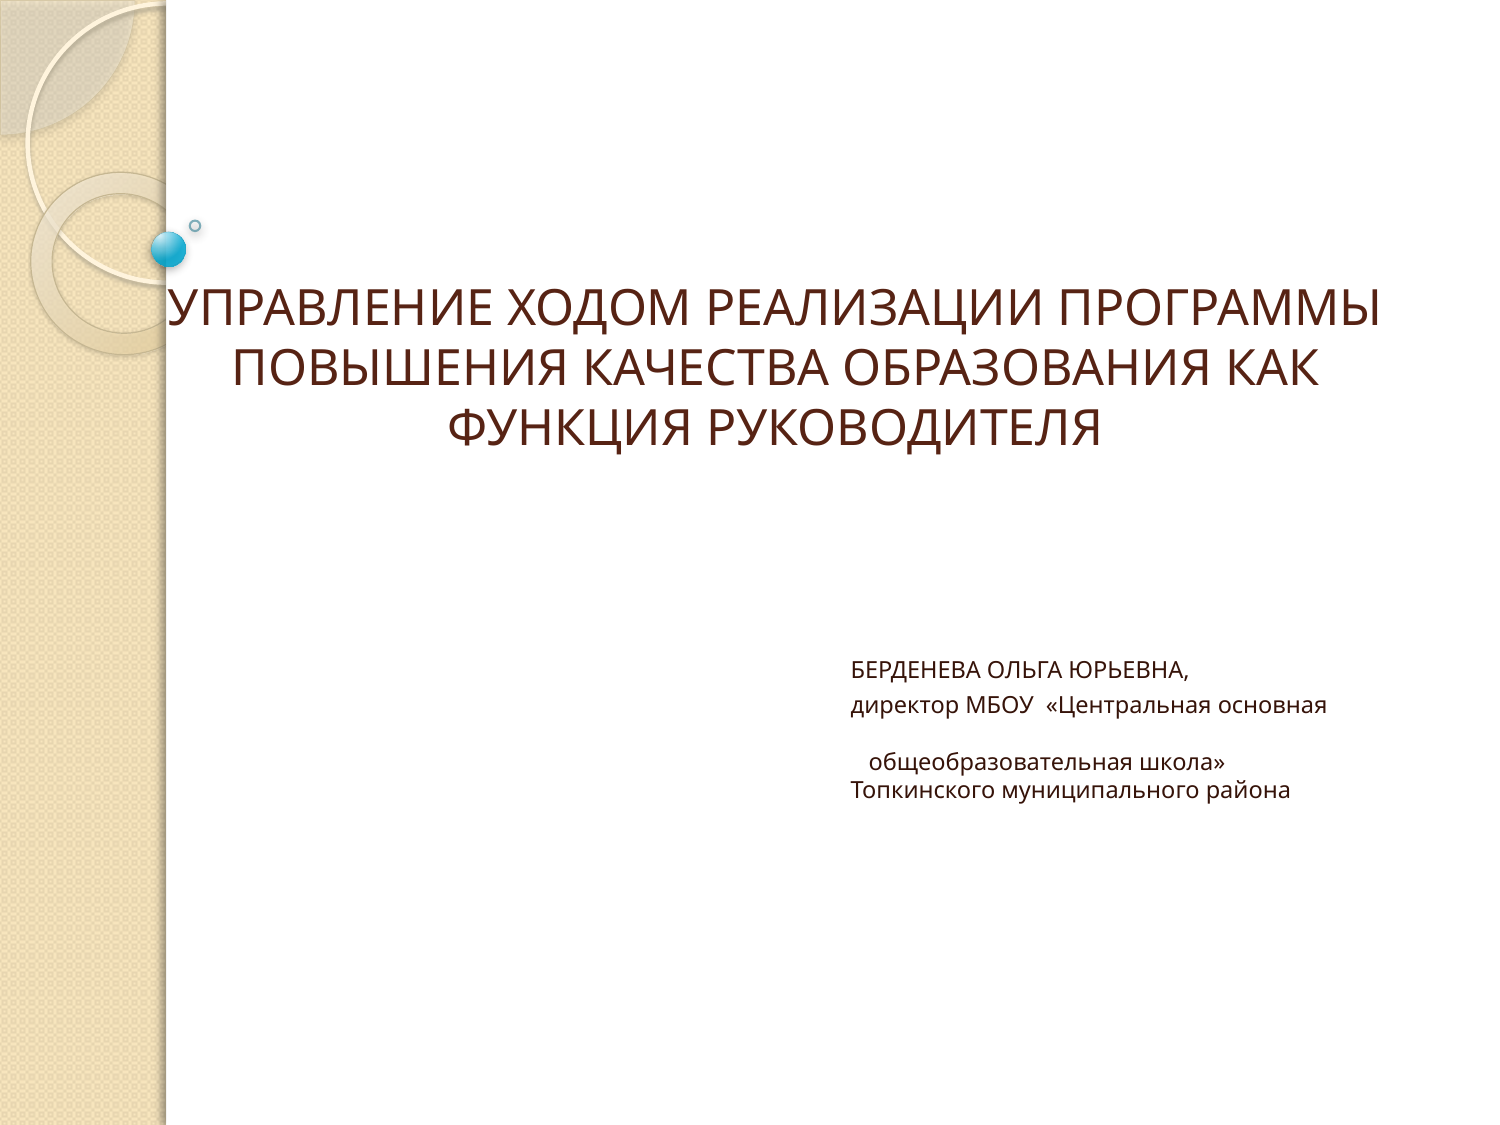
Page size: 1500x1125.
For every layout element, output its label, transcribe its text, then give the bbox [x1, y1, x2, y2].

subtitle БЕРДЕНЕВА ОЛЬГА ЮРЬЕВНА, директор МБОУ «Центральная основная общеобразовательная школа» Топкинского муниципального района [832, 529, 1376, 818]
title УПРАВЛЕНИЕ ХОДОМ РЕАЛИЗАЦИИ ПРОГРАММЫ ПОВЫШЕНИЯ КАЧЕСТВА ОБРАЗОВАНИЯ КАК ФУНКЦИЯ РУКОВОДИТЕЛЯ [152, 222, 1399, 523]
